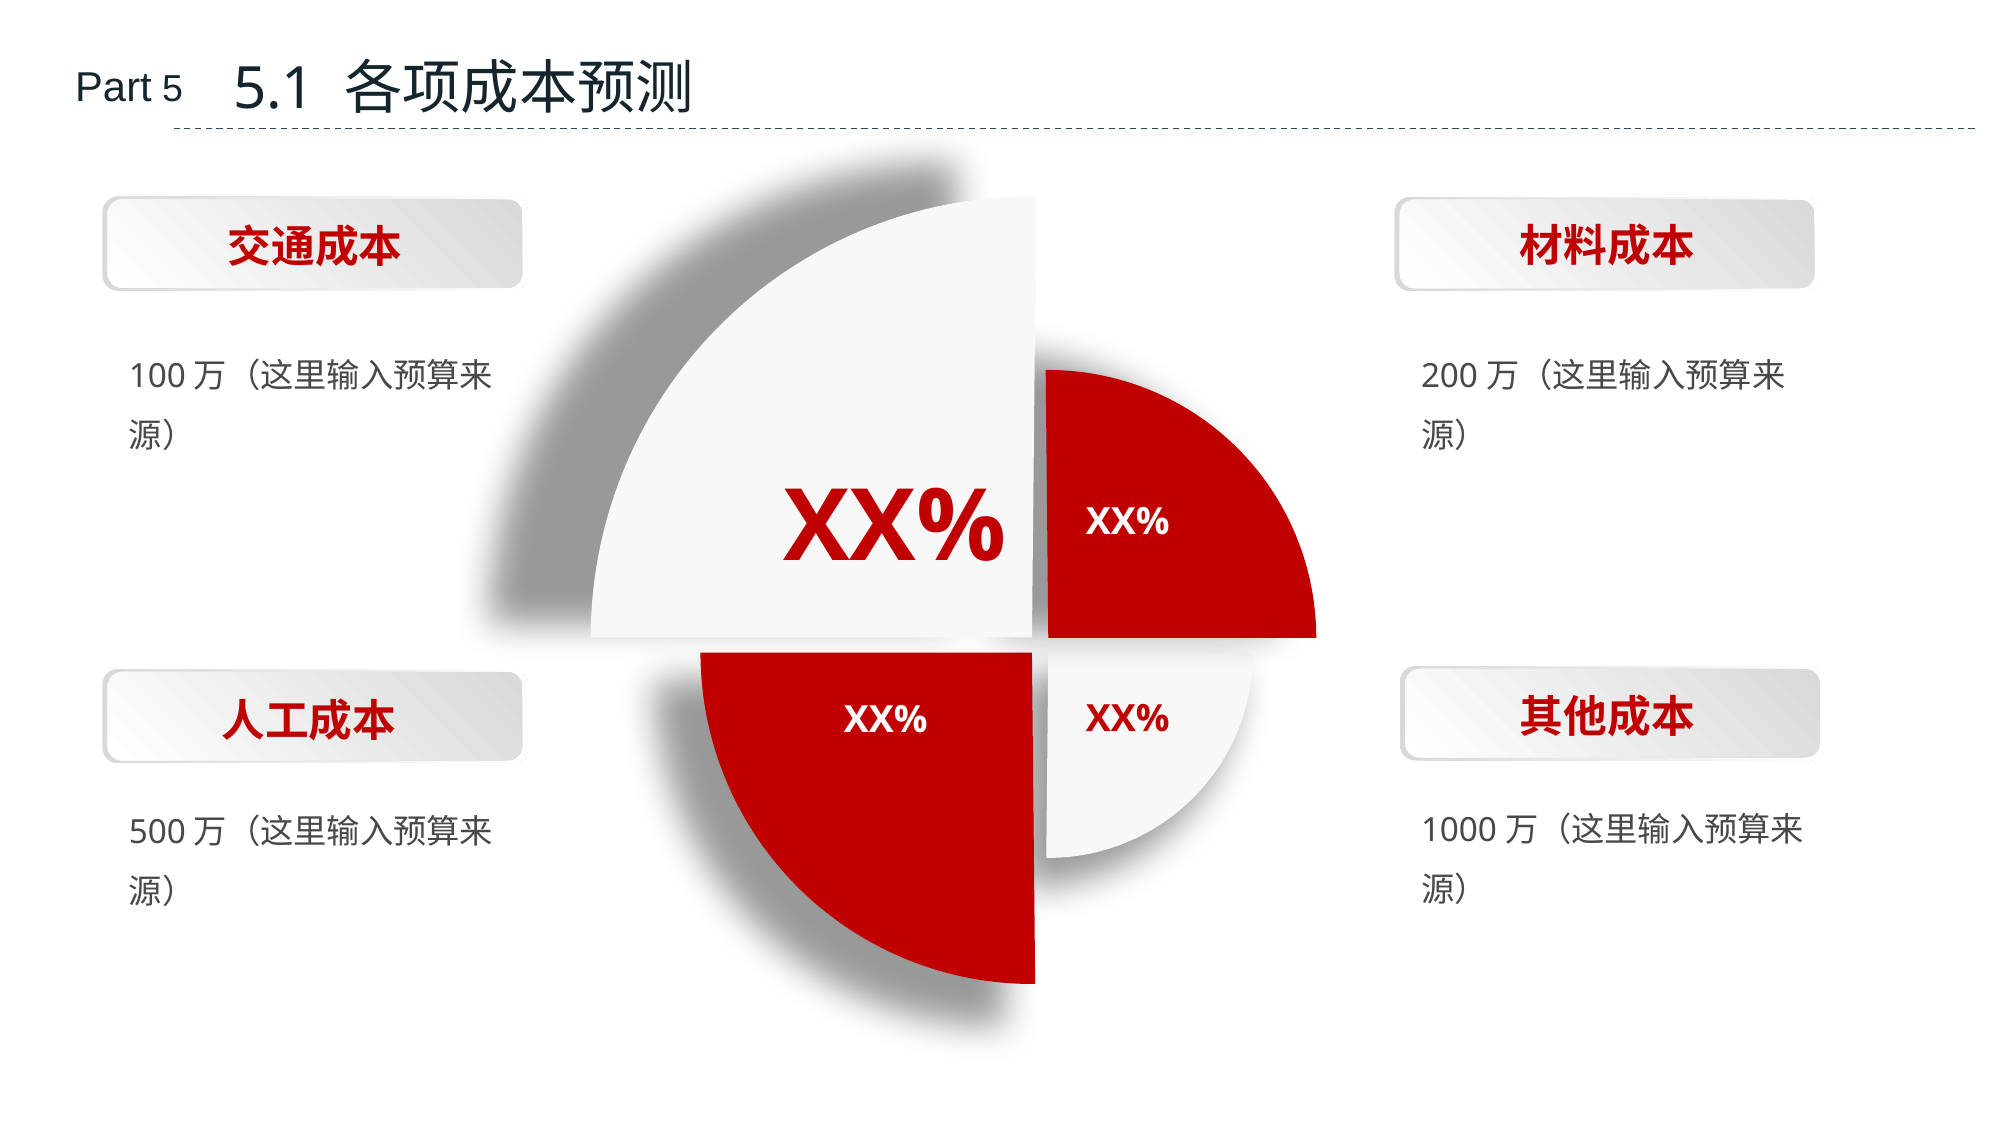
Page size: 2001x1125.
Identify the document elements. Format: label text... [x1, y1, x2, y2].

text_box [102, 196, 529, 292]
text_box 500万（这里输入预算来源） [102, 777, 576, 924]
text_box XX% [1065, 486, 1190, 552]
text_box [1044, 661, 1256, 860]
text_box [588, 194, 1039, 640]
text_box 100万（这里输入预算来源） [102, 321, 576, 468]
text_box Part 5 [22, 52, 198, 118]
text_box XX% [1065, 683, 1190, 749]
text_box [1399, 665, 1826, 761]
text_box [1394, 196, 1821, 292]
text_box [698, 650, 1038, 987]
text_box [1043, 367, 1319, 640]
text_box 200万（这里输入预算来源） [1394, 321, 1868, 468]
text_box 1000万（这里输入预算来源） [1394, 775, 1868, 922]
text_box 5.1 各项成本预测 [218, 42, 1046, 127]
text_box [102, 668, 529, 764]
text_box XX% [763, 449, 1027, 590]
text_box XX% [823, 685, 948, 751]
